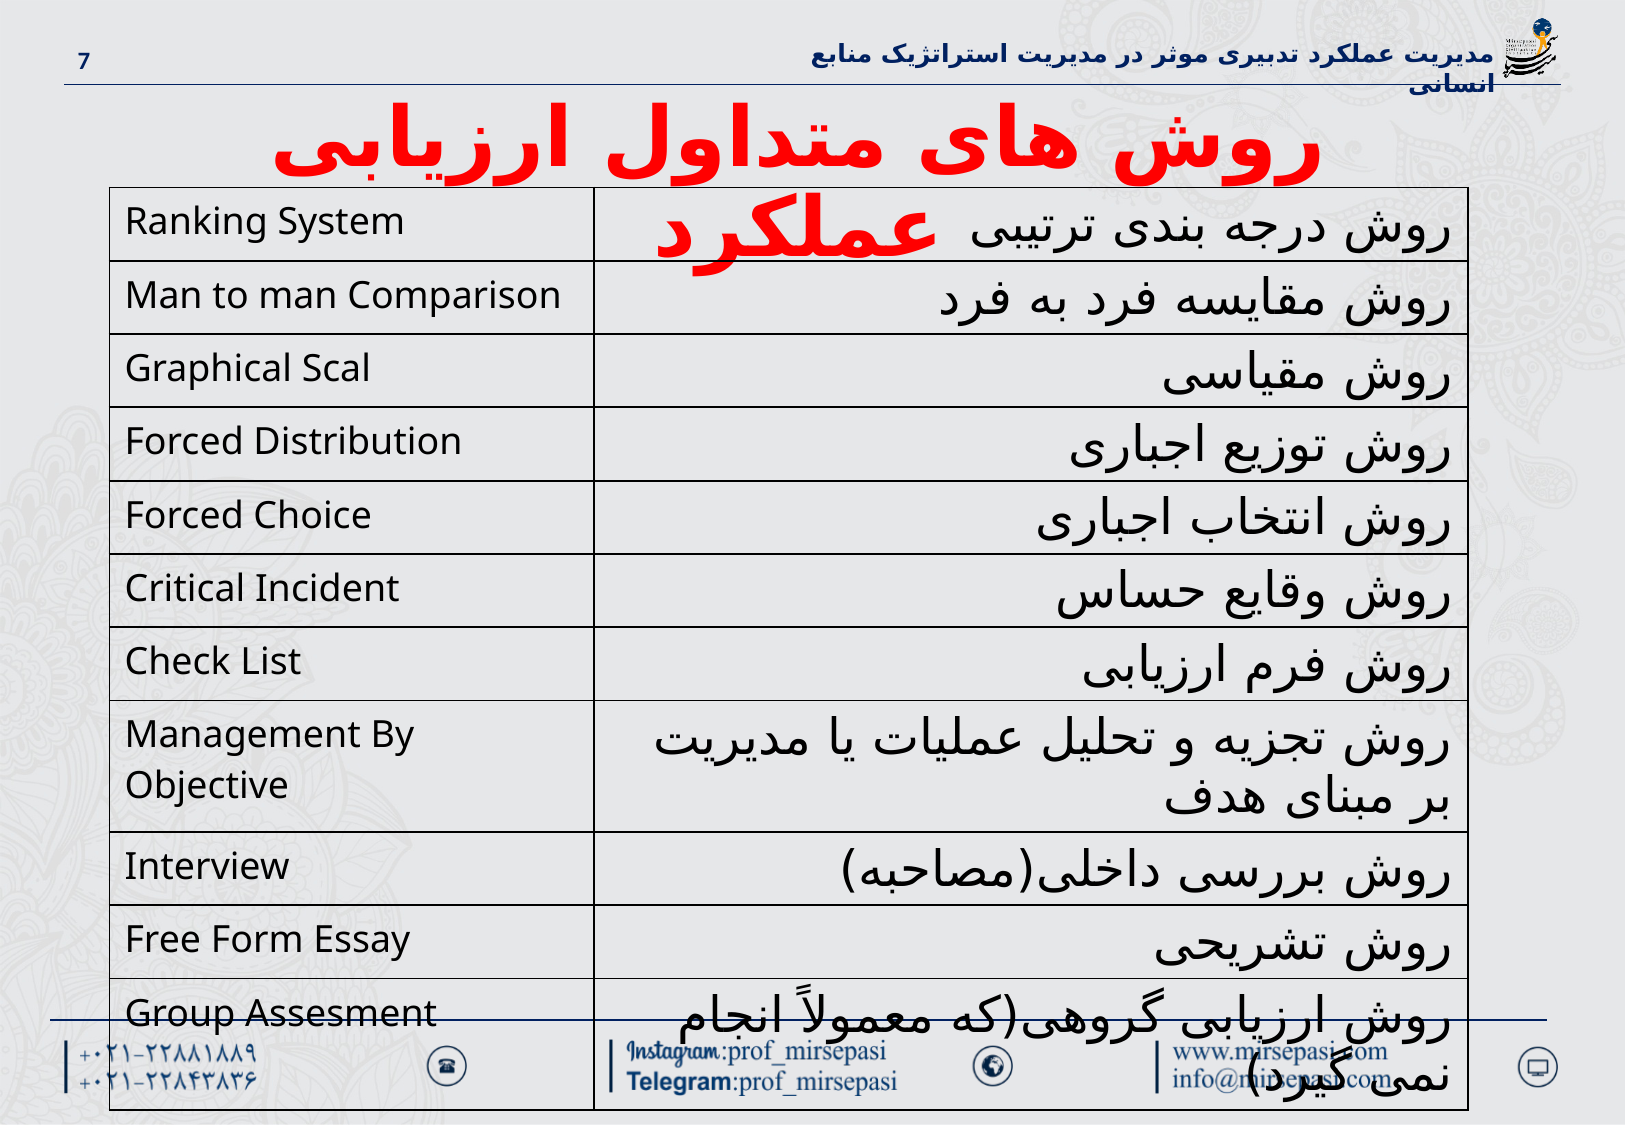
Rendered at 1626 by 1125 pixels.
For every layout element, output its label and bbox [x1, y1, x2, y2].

picture [0, 0, 1625, 1125]
text_box [50, 1019, 1558, 1096]
